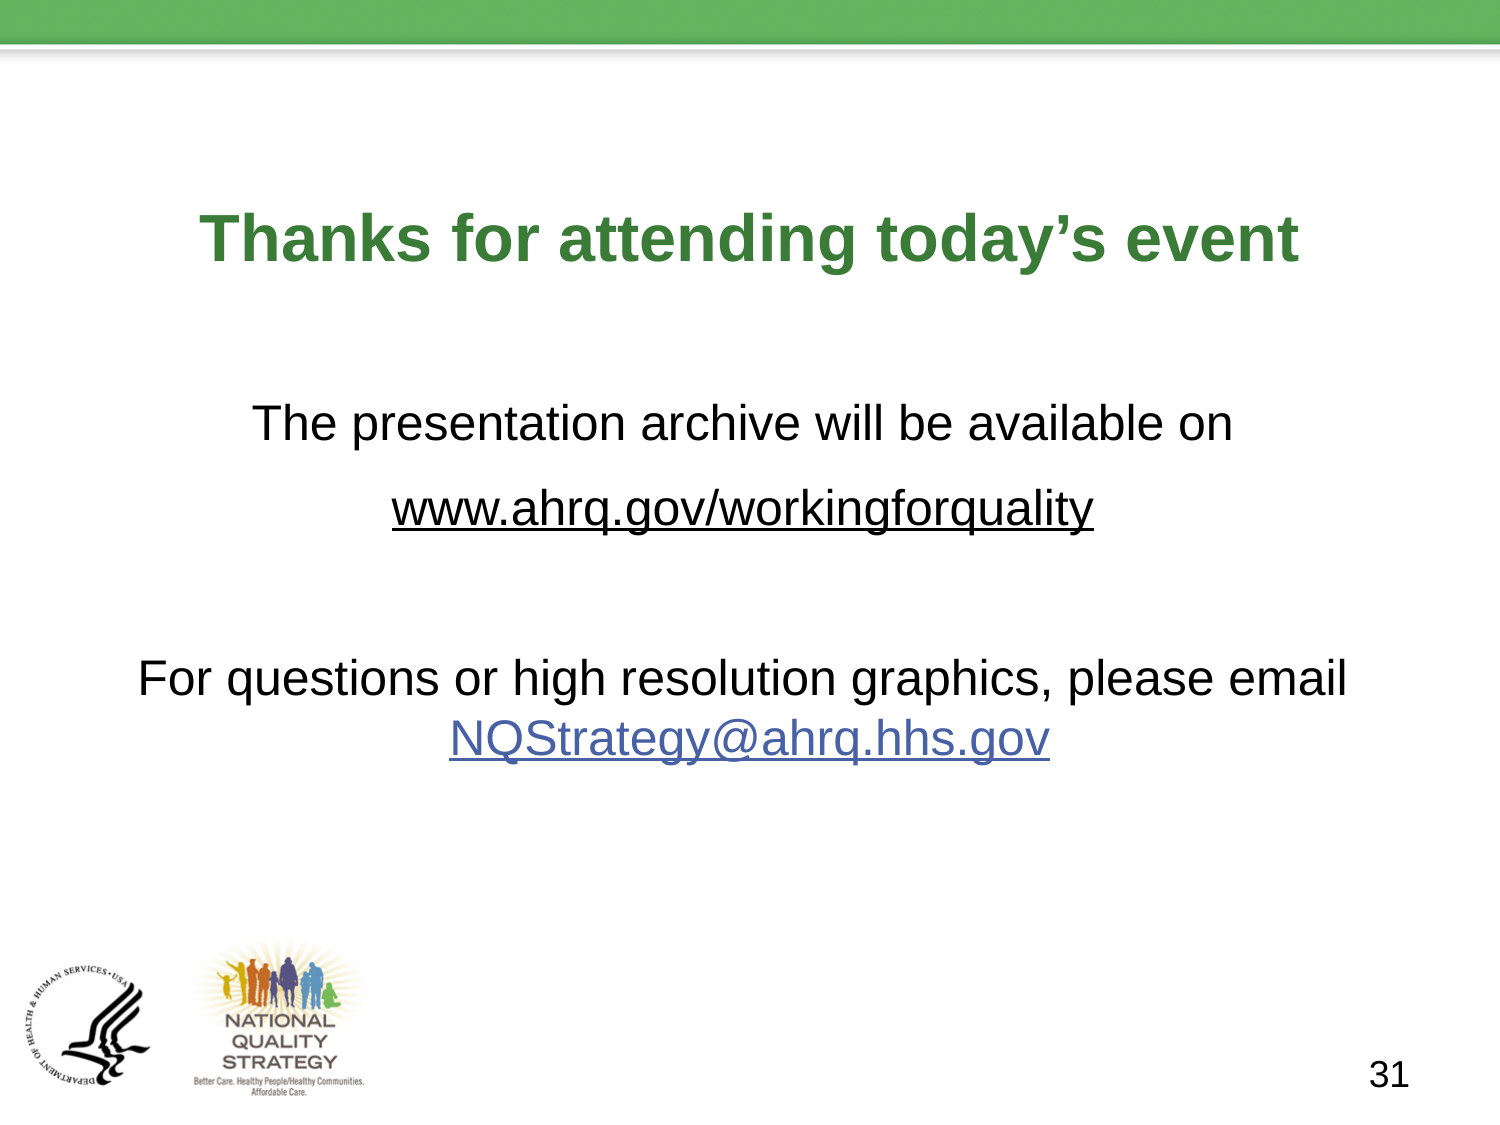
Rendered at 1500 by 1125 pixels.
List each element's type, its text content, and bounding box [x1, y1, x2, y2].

slide_number 31 [1074, 1042, 1425, 1103]
list Thanks for attending today’s event The presentation archive will be available on www.ahrq.gov/workingforquality For questions or high resolution graphics, please email NQStrategy@ahrq.hhs.gov [75, 187, 1425, 800]
picture [23, 940, 365, 1101]
picture [0, 0, 1500, 104]
